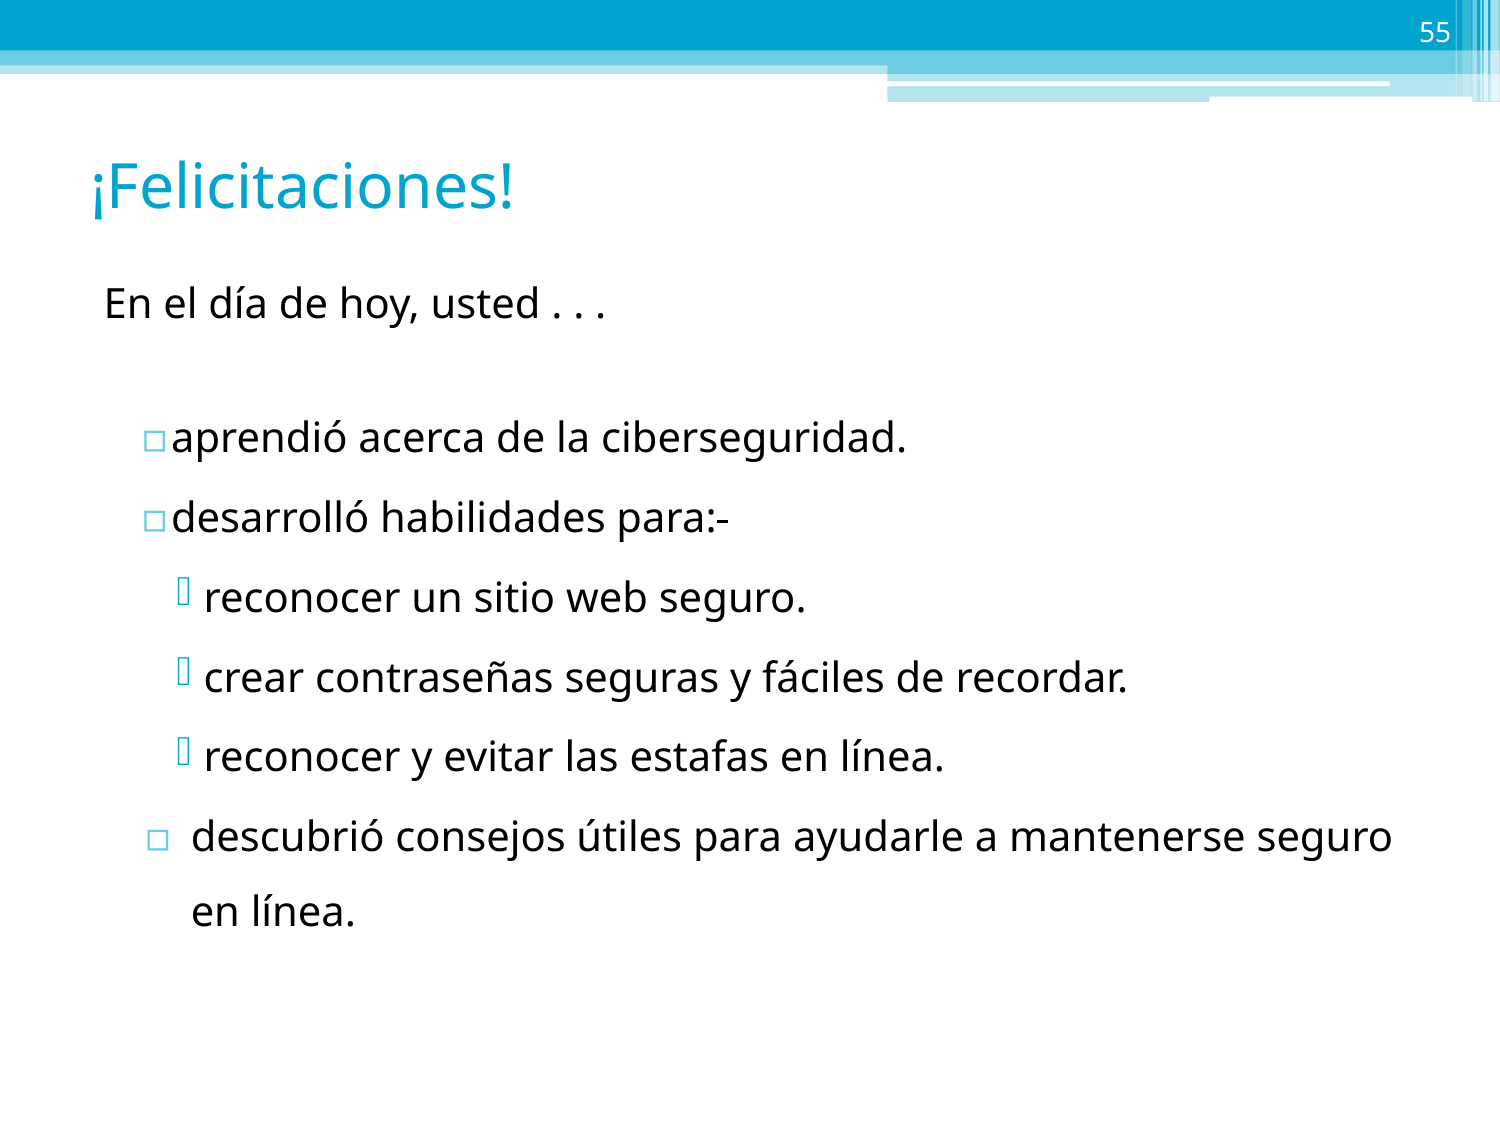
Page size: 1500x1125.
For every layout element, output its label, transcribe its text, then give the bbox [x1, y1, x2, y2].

slide_number 55 [1340, 0, 1466, 61]
list En el día de hoy, usted . . . aprendió acerca de la ciberseguridad. desarrolló habilidades para: reconocer un sitio web seguro. crear contraseñas seguras y fáciles de recordar. reconocer y evitar las estafas en línea. descubrió consejos útiles para ayudarle a mantenerse seguro en línea. [75, 271, 1425, 1063]
title ¡Felicitaciones! [75, 95, 1425, 271]
